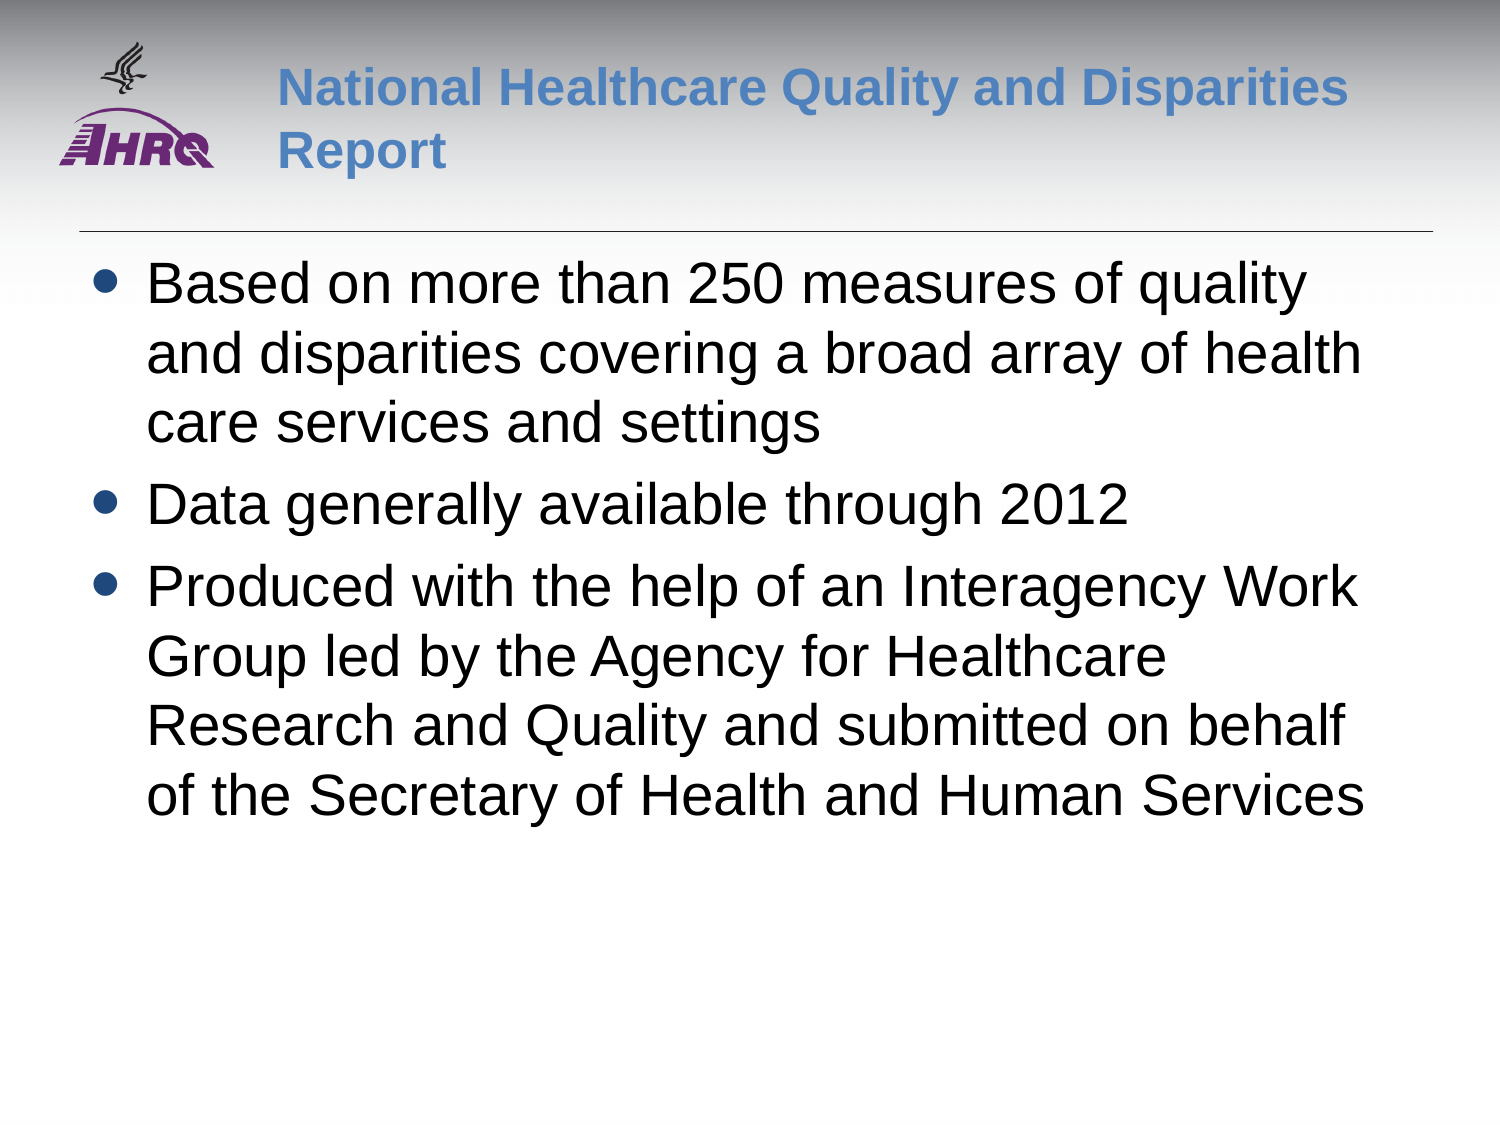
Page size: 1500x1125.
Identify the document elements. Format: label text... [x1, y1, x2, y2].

list Based on more than 250 measures of quality and disparities covering a broad array of health care services and settings Data generally available through 2012 Produced with the help of an Interagency Work Group led by the Agency for Healthcare Research and Quality and submitted on behalf of the Secretary of Health and Human Services [75, 237, 1425, 1125]
title National Healthcare Quality and Disparities Report [262, 45, 1425, 188]
picture [0, 0, 1500, 1125]
